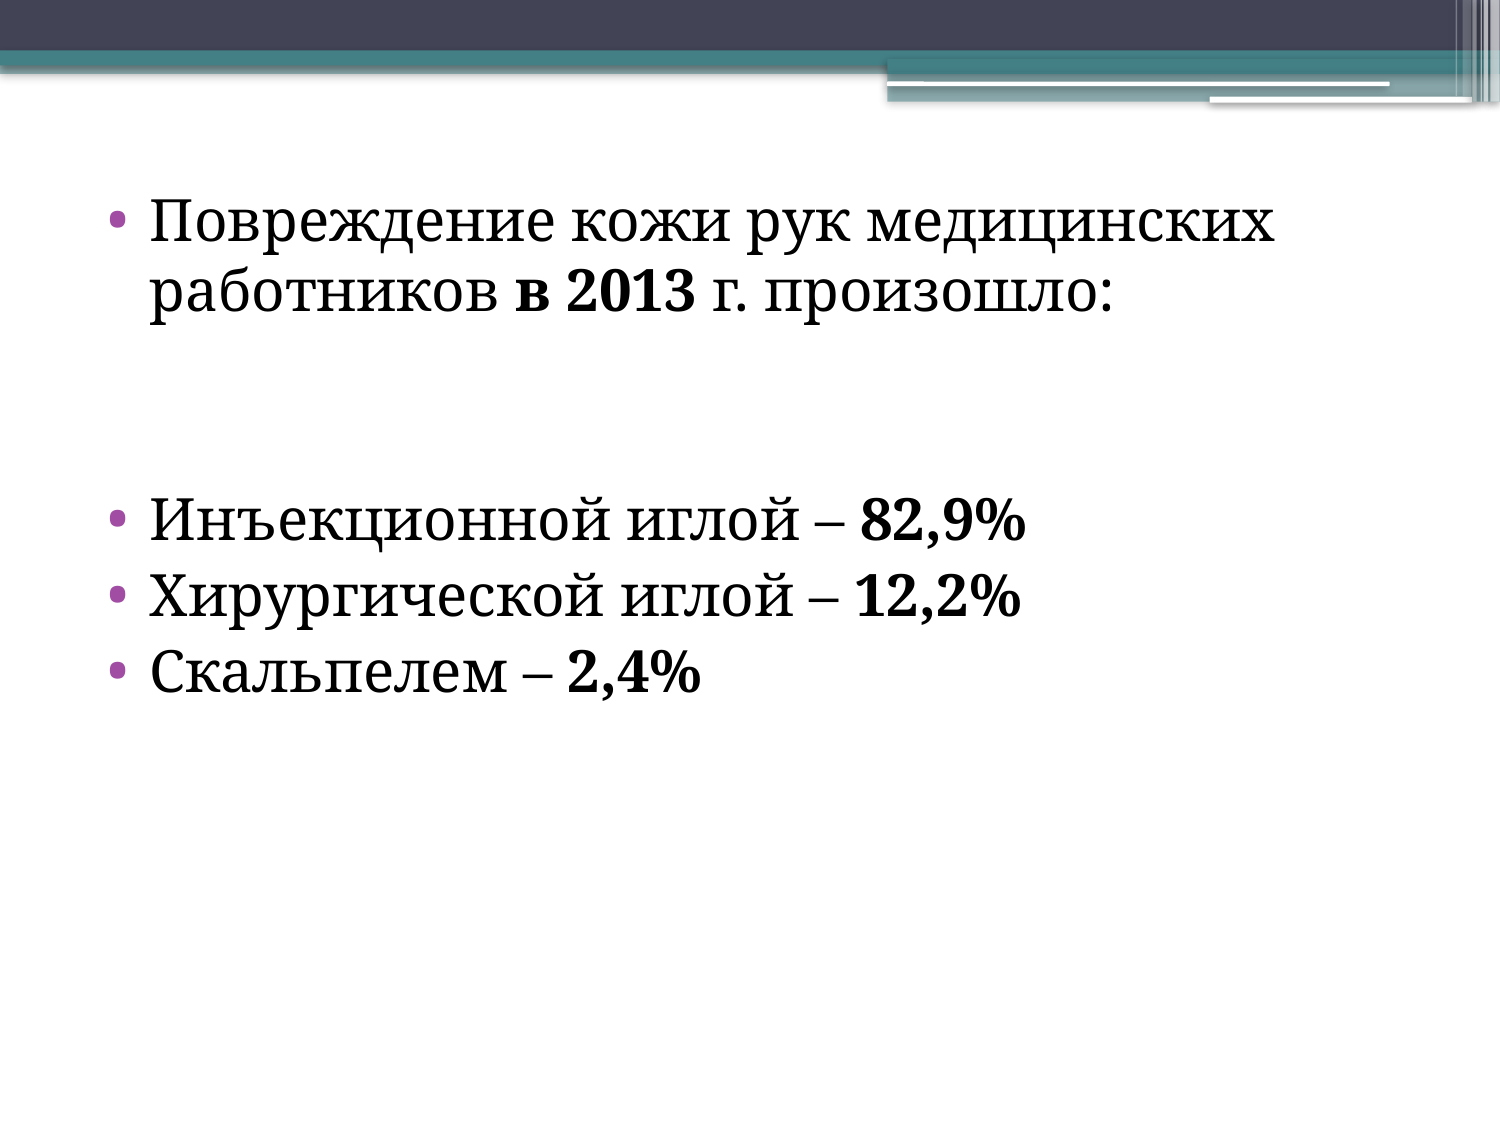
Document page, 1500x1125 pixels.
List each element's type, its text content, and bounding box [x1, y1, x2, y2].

list Повреждение кожи рук медицинских работников в 2013 г. произошло: Инъекционной иглой – 82,9% Хирургической иглой – 12,2% Скальпелем – 2,4% [75, 175, 1425, 1079]
